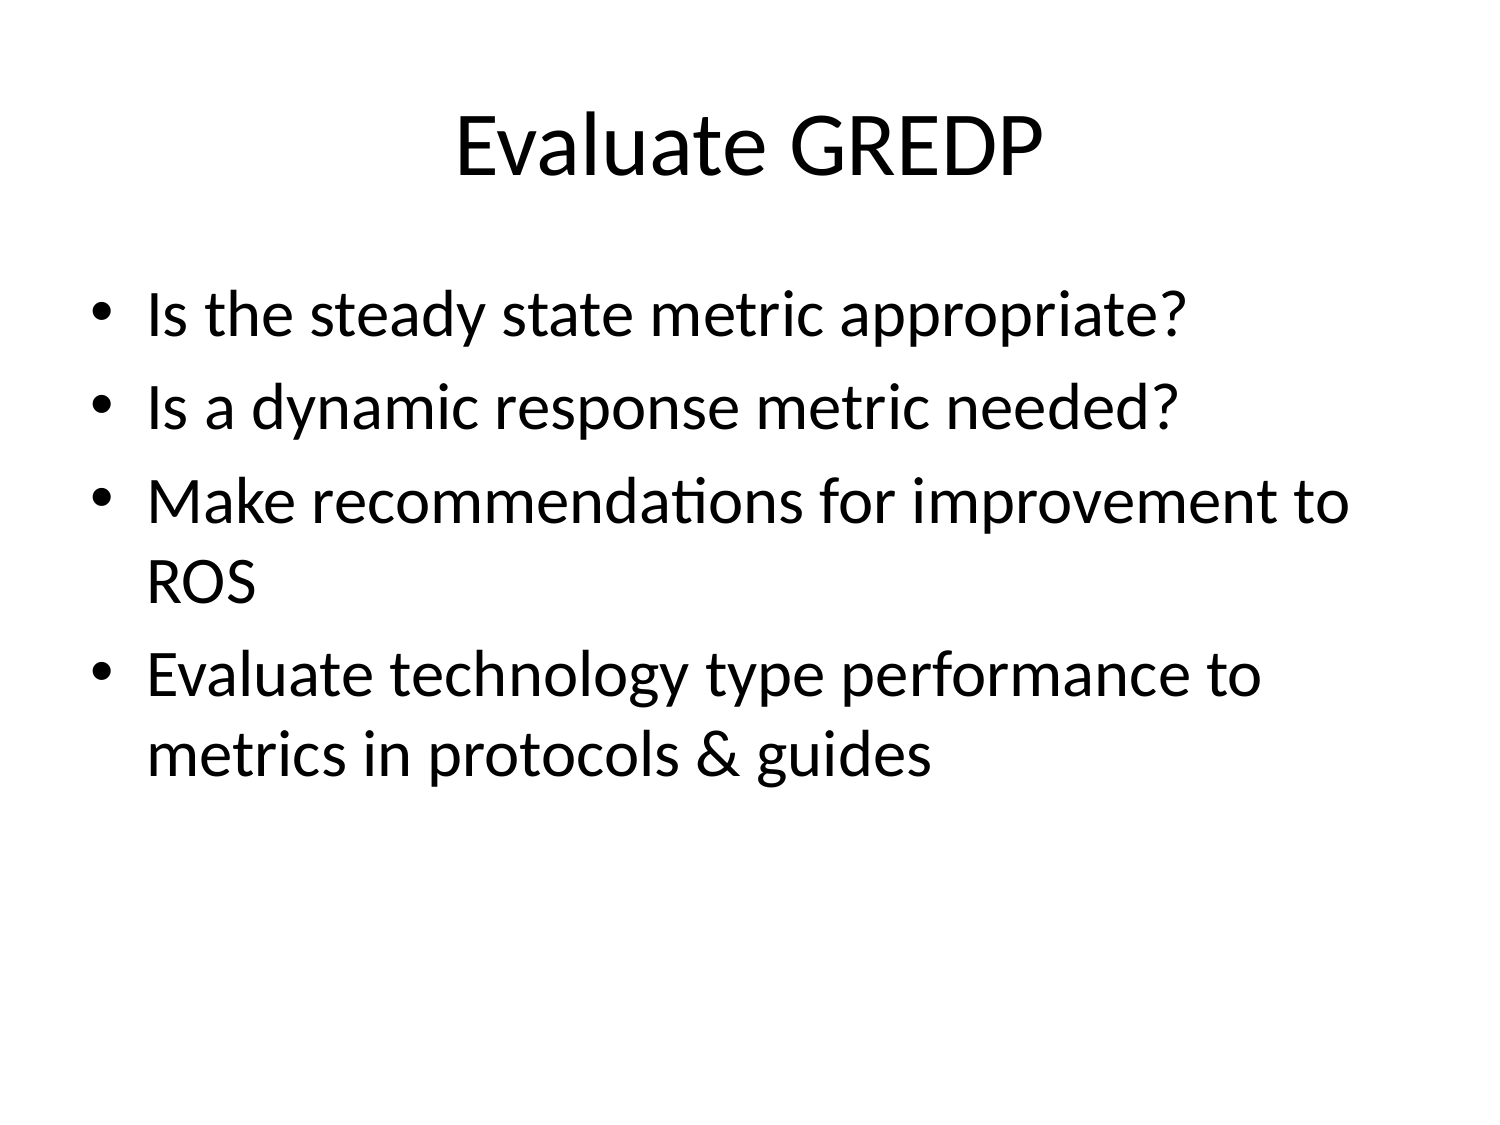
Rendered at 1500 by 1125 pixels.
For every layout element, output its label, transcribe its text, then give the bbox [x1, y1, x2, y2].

list Is the steady state metric appropriate? Is a dynamic response metric needed? Make recommendations for improvement to ROS Evaluate technology type performance to metrics in protocols & guides [75, 262, 1425, 1005]
title Evaluate GREDP [75, 45, 1425, 233]
